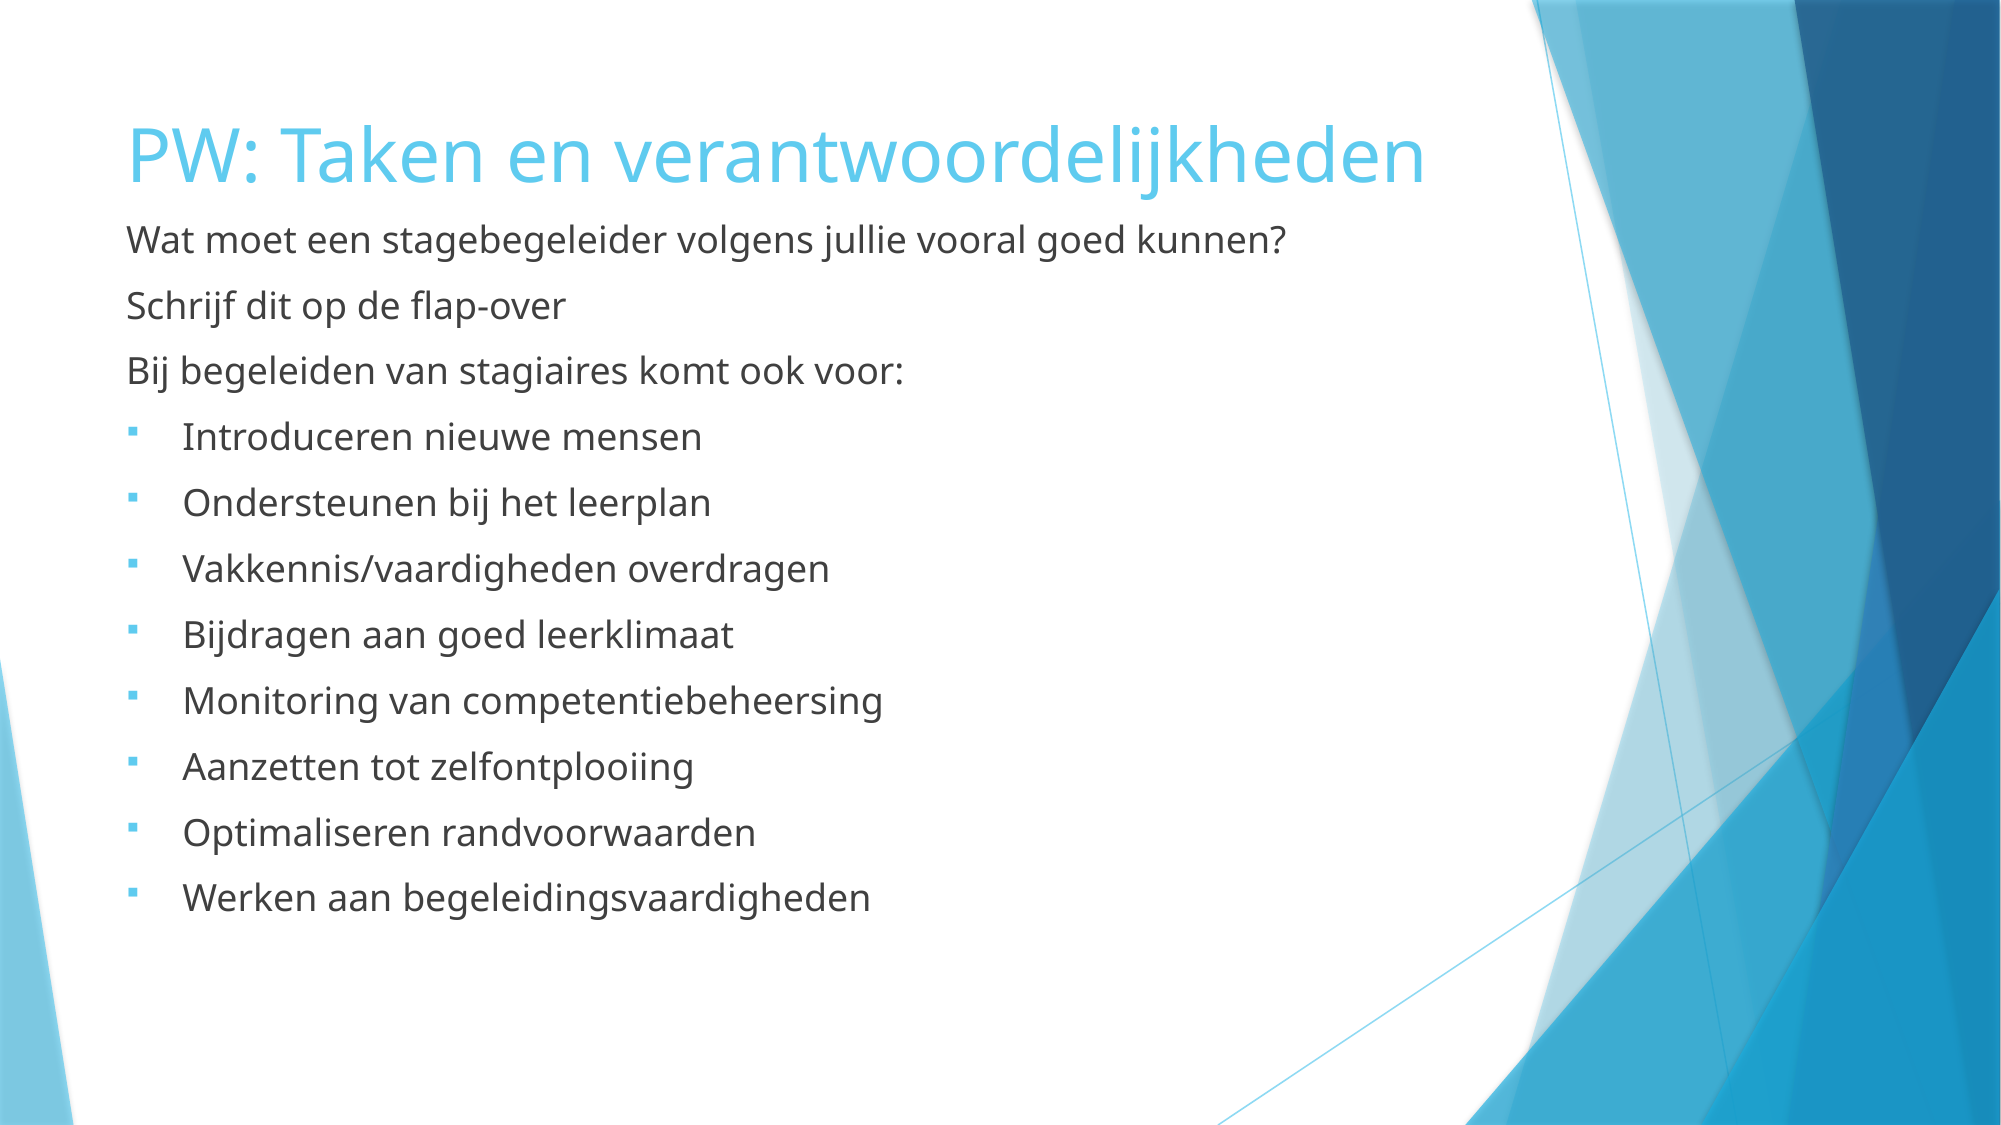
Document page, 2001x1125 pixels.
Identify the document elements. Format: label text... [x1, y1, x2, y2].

title PW: Taken en verantwoordelijkheden [111, 99, 1522, 208]
list Wat moet een stagebegeleider volgens jullie vooral goed kunnen? Schrijf dit op de flap-over Bij begeleiden van stagiaires komt ook voor: Introduceren nieuwe mensen Ondersteunen bij het leerplan Vakkennis/vaardigheden overdragen Bijdragen aan goed leerklimaat Monitoring van competentiebeheersing Aanzetten tot zelfontplooiing Optimaliseren randvoorwaarden Werken aan begeleidingsvaardigheden [111, 208, 1522, 1110]
